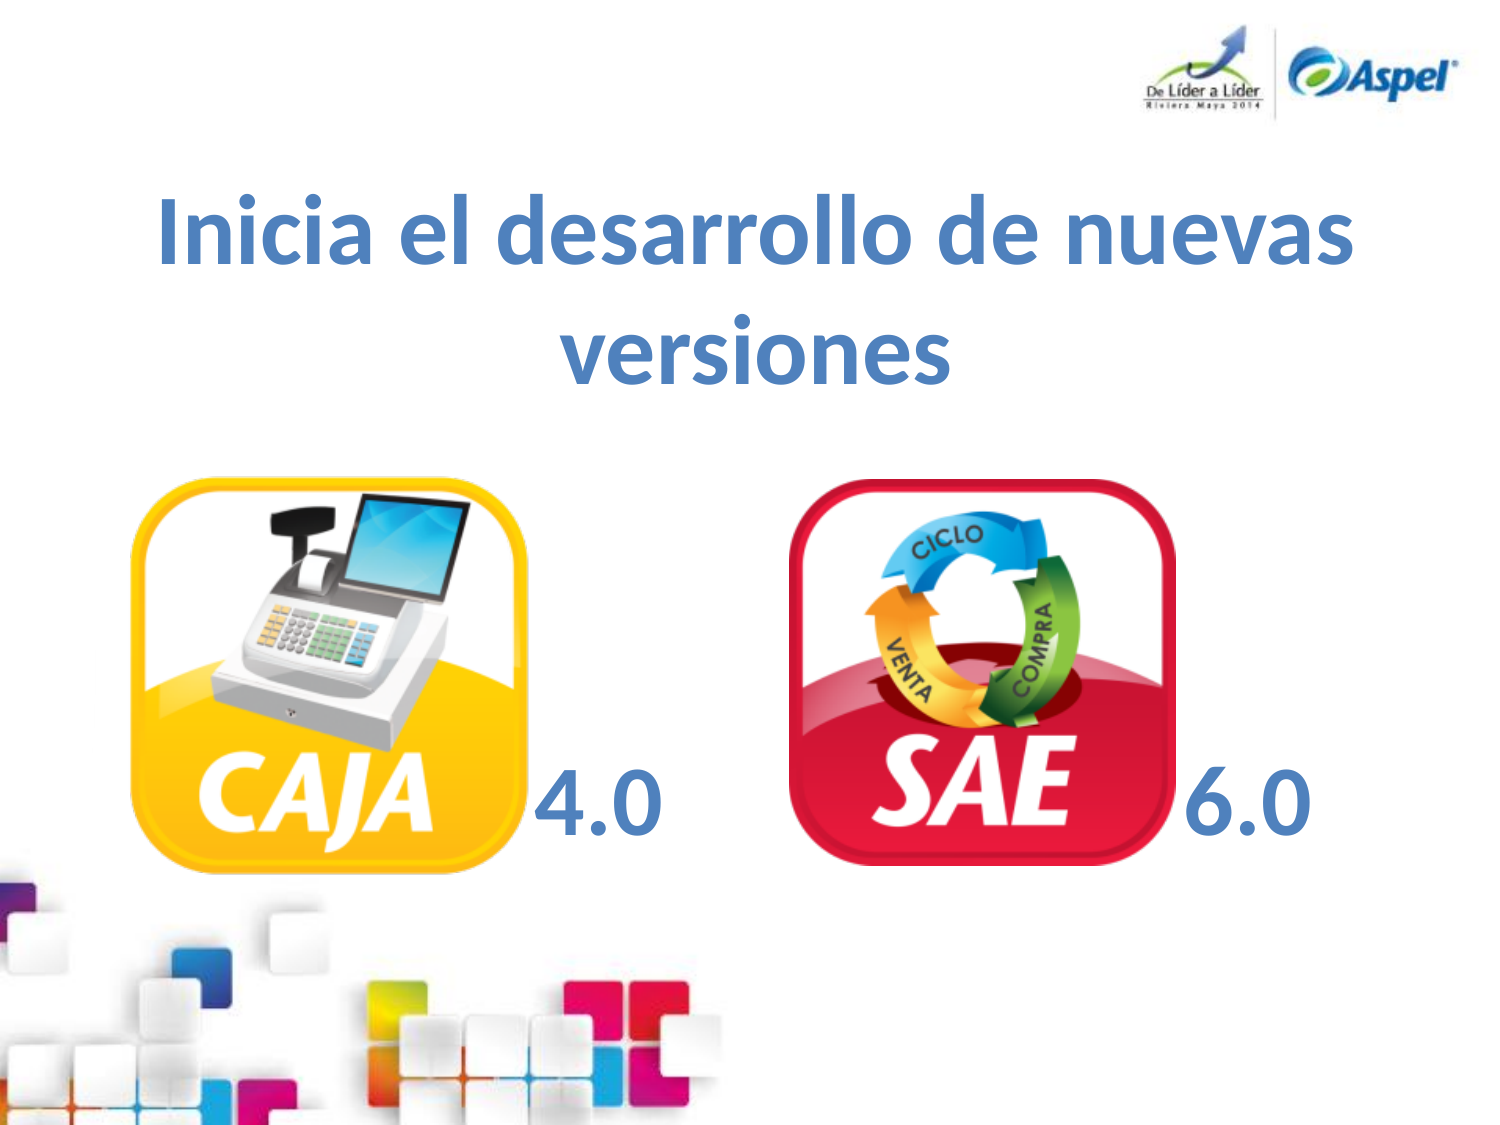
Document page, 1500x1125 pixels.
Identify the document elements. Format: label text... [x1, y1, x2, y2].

text_box 6.0 [1179, 727, 1328, 863]
picture [377, 0, 1500, 134]
picture [0, 408, 1500, 1125]
text_box 4.0 [619, 727, 679, 863]
title Inicia el desarrollo de nuevas versiones [41, 160, 1471, 409]
